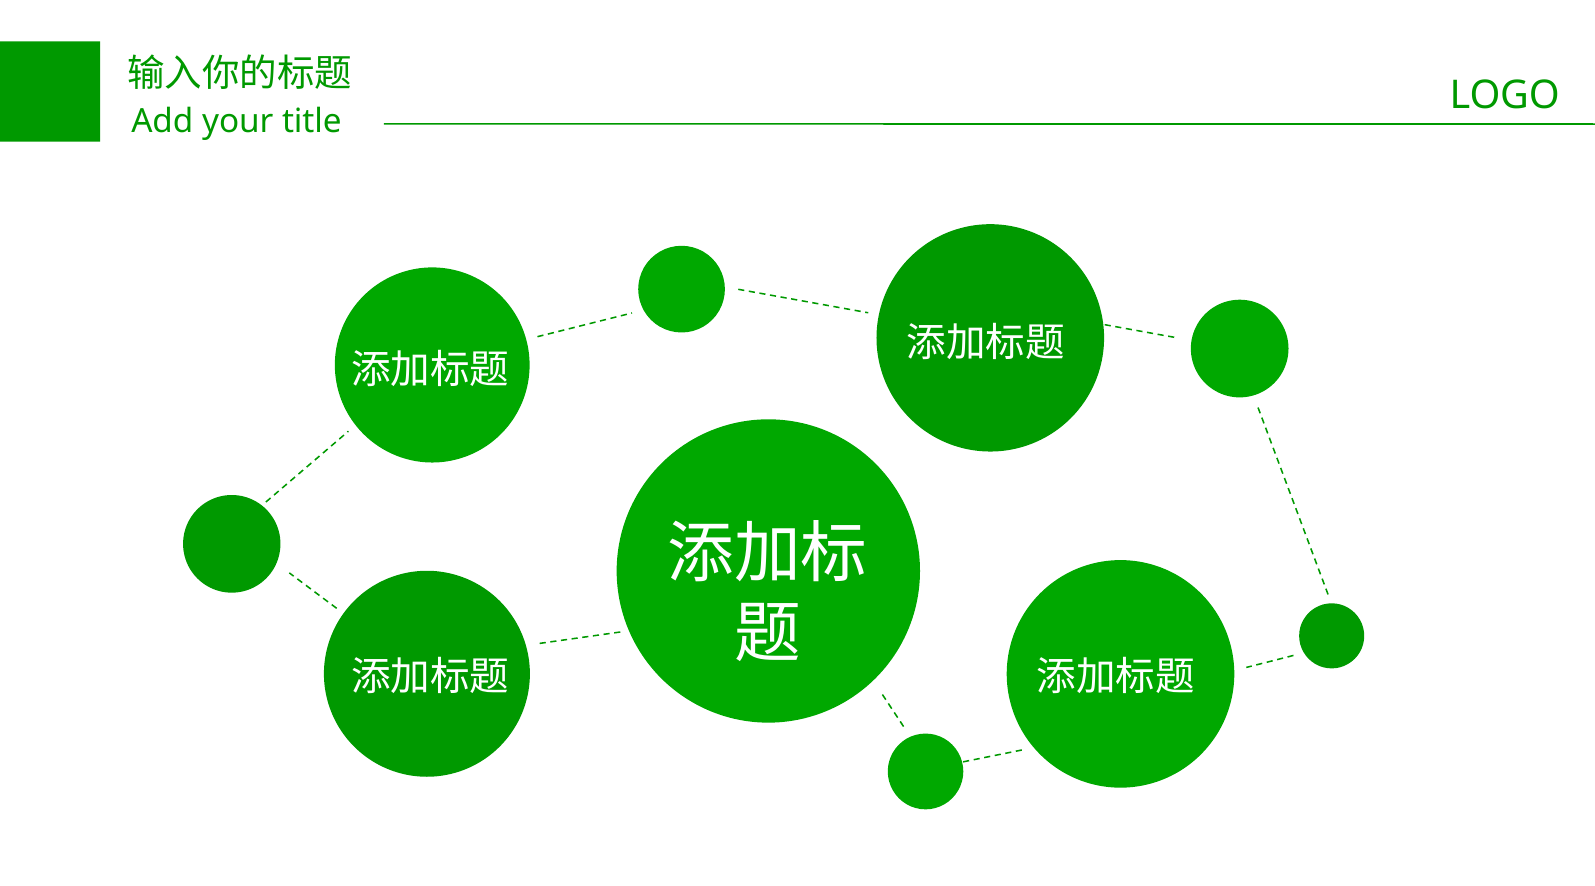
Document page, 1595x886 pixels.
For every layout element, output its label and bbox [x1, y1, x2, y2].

text_box [183, 495, 281, 593]
text_box [876, 223, 1140, 452]
text_box [1190, 299, 1289, 398]
text_box [334, 267, 585, 463]
text_box [887, 733, 964, 810]
text_box [638, 245, 725, 333]
text_box [323, 570, 585, 777]
text_box [1006, 559, 1270, 788]
text_box [616, 419, 921, 723]
text_box [1299, 603, 1365, 669]
